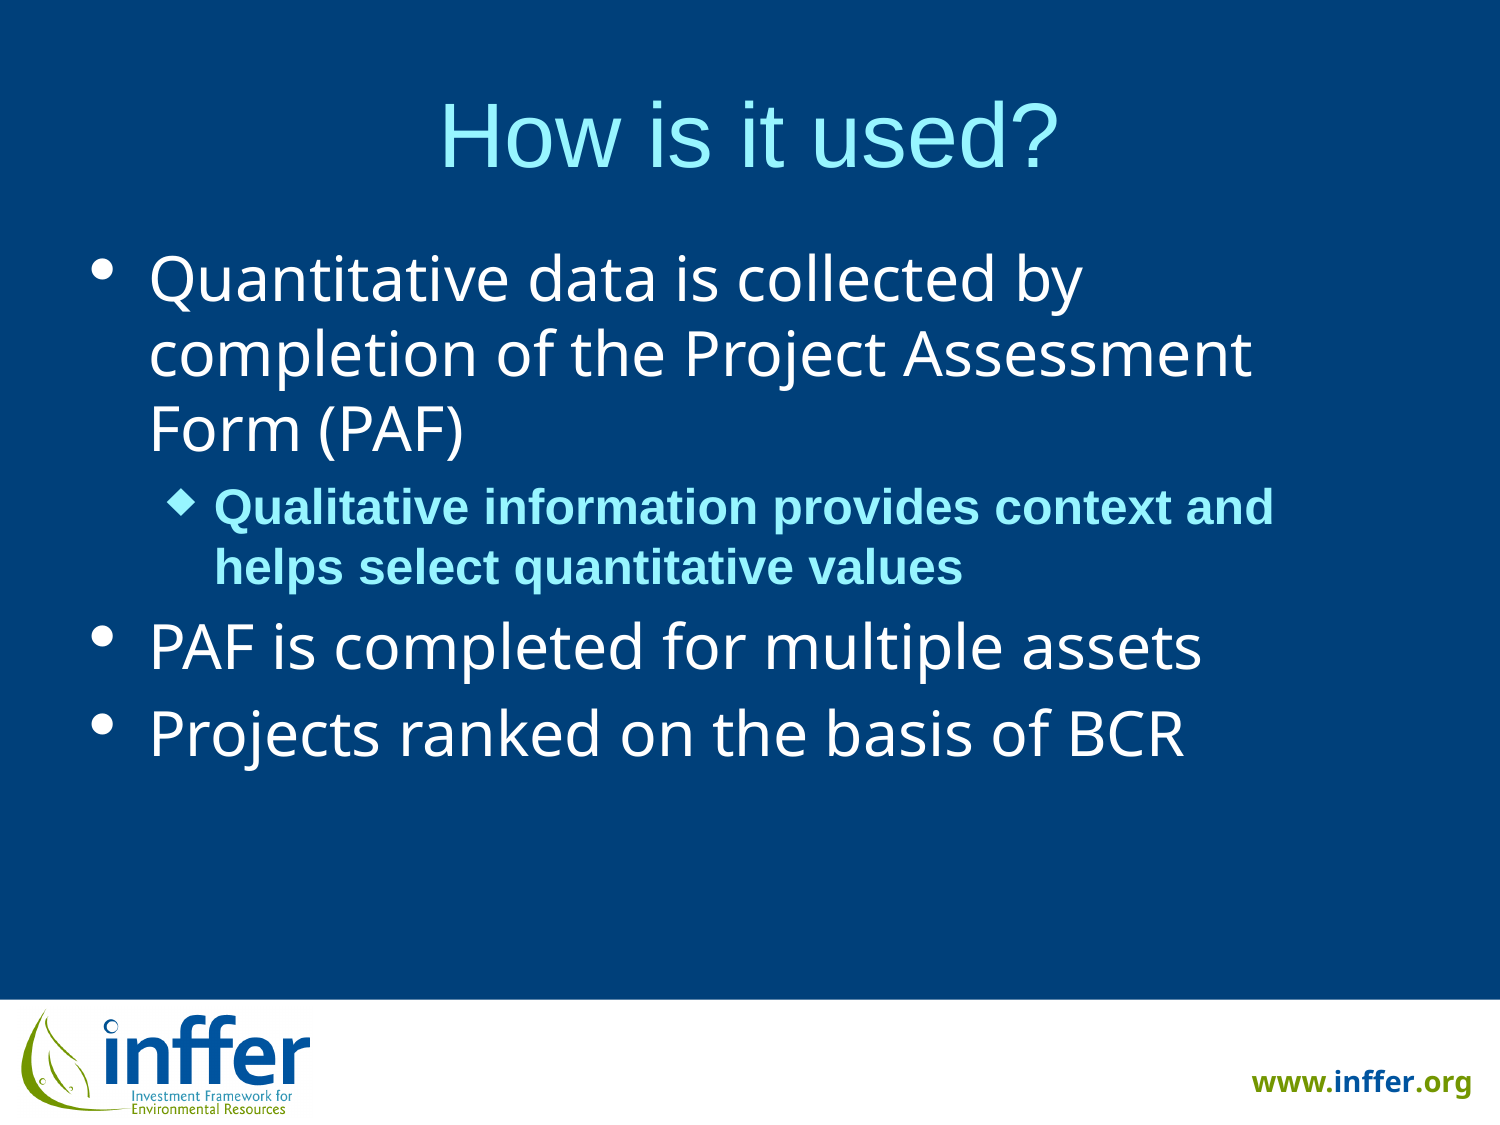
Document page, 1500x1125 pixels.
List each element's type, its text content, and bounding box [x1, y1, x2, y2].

picture [17, 1006, 313, 1118]
list Quantitative data is collected by completion of the Project Assessment Form (PAF) Qualitative information provides context and helps select quantitative values PAF is completed for multiple assets Projects ranked on the basis of BCR [76, 231, 1428, 1000]
title How is it used? [74, 37, 1426, 226]
